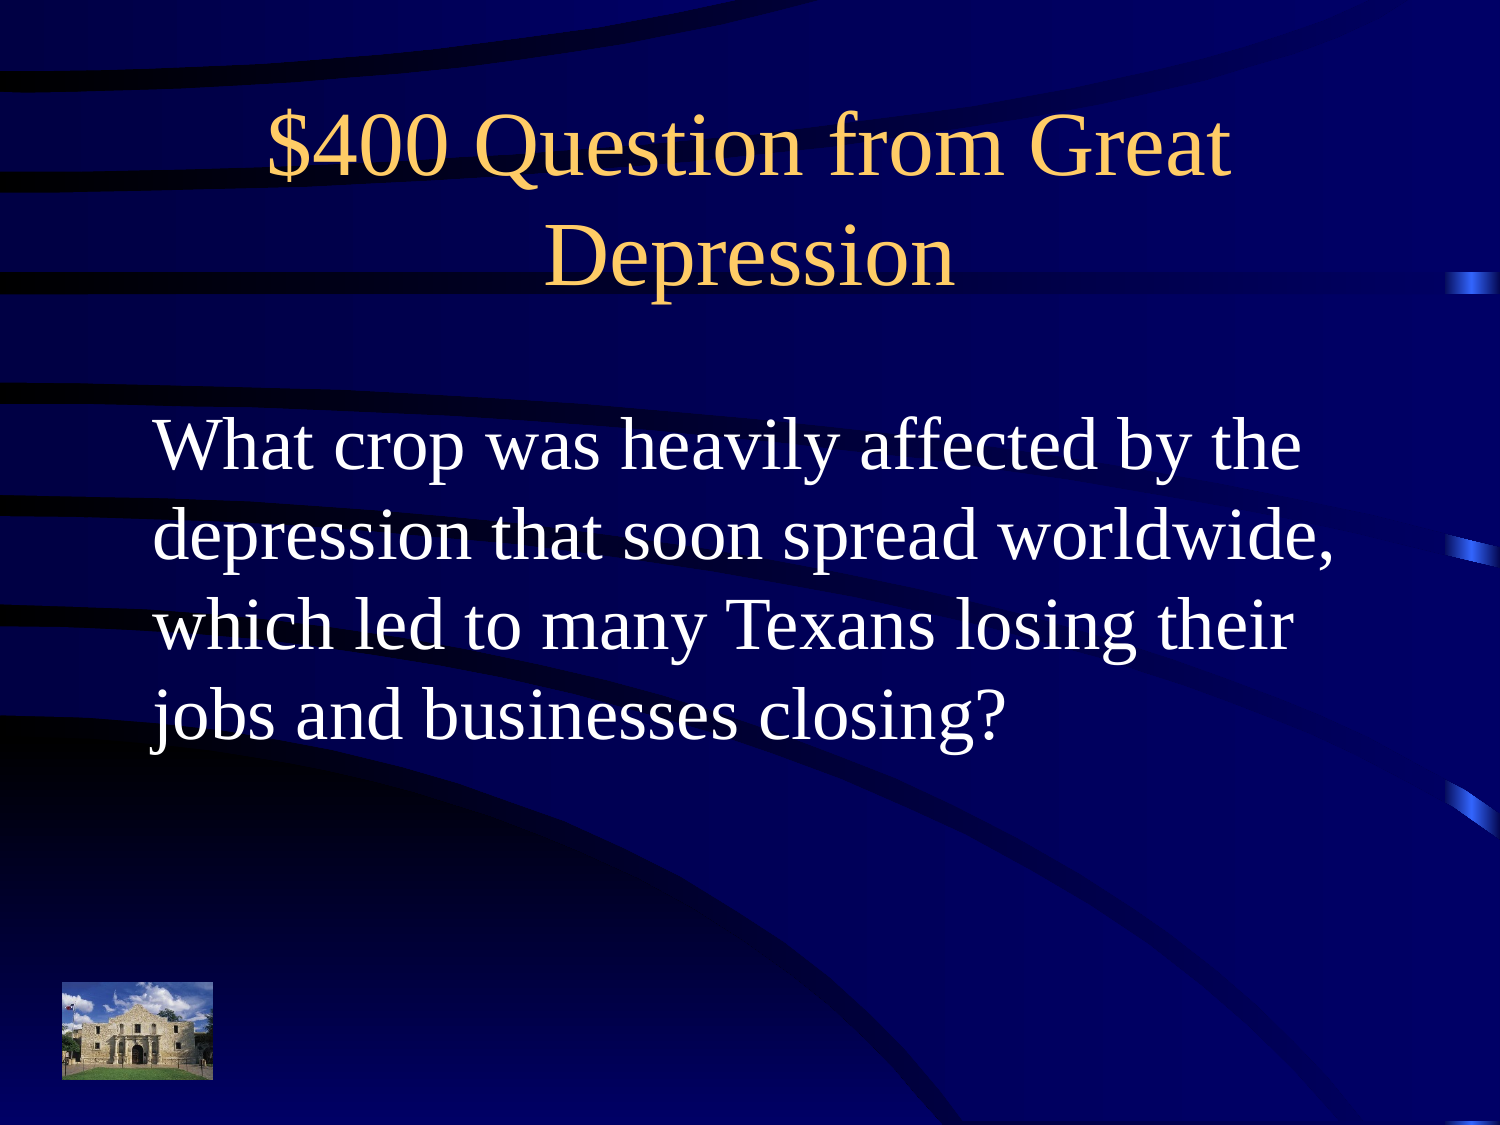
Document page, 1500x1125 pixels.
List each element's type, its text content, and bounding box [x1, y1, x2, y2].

picture [62, 982, 213, 1081]
text_box What crop was heavily affected by the depression that soon spread worldwide, which led to many Texans losing their jobs and businesses closing? [137, 387, 1438, 763]
title $400 Question from Great Depression [112, 99, 1388, 288]
